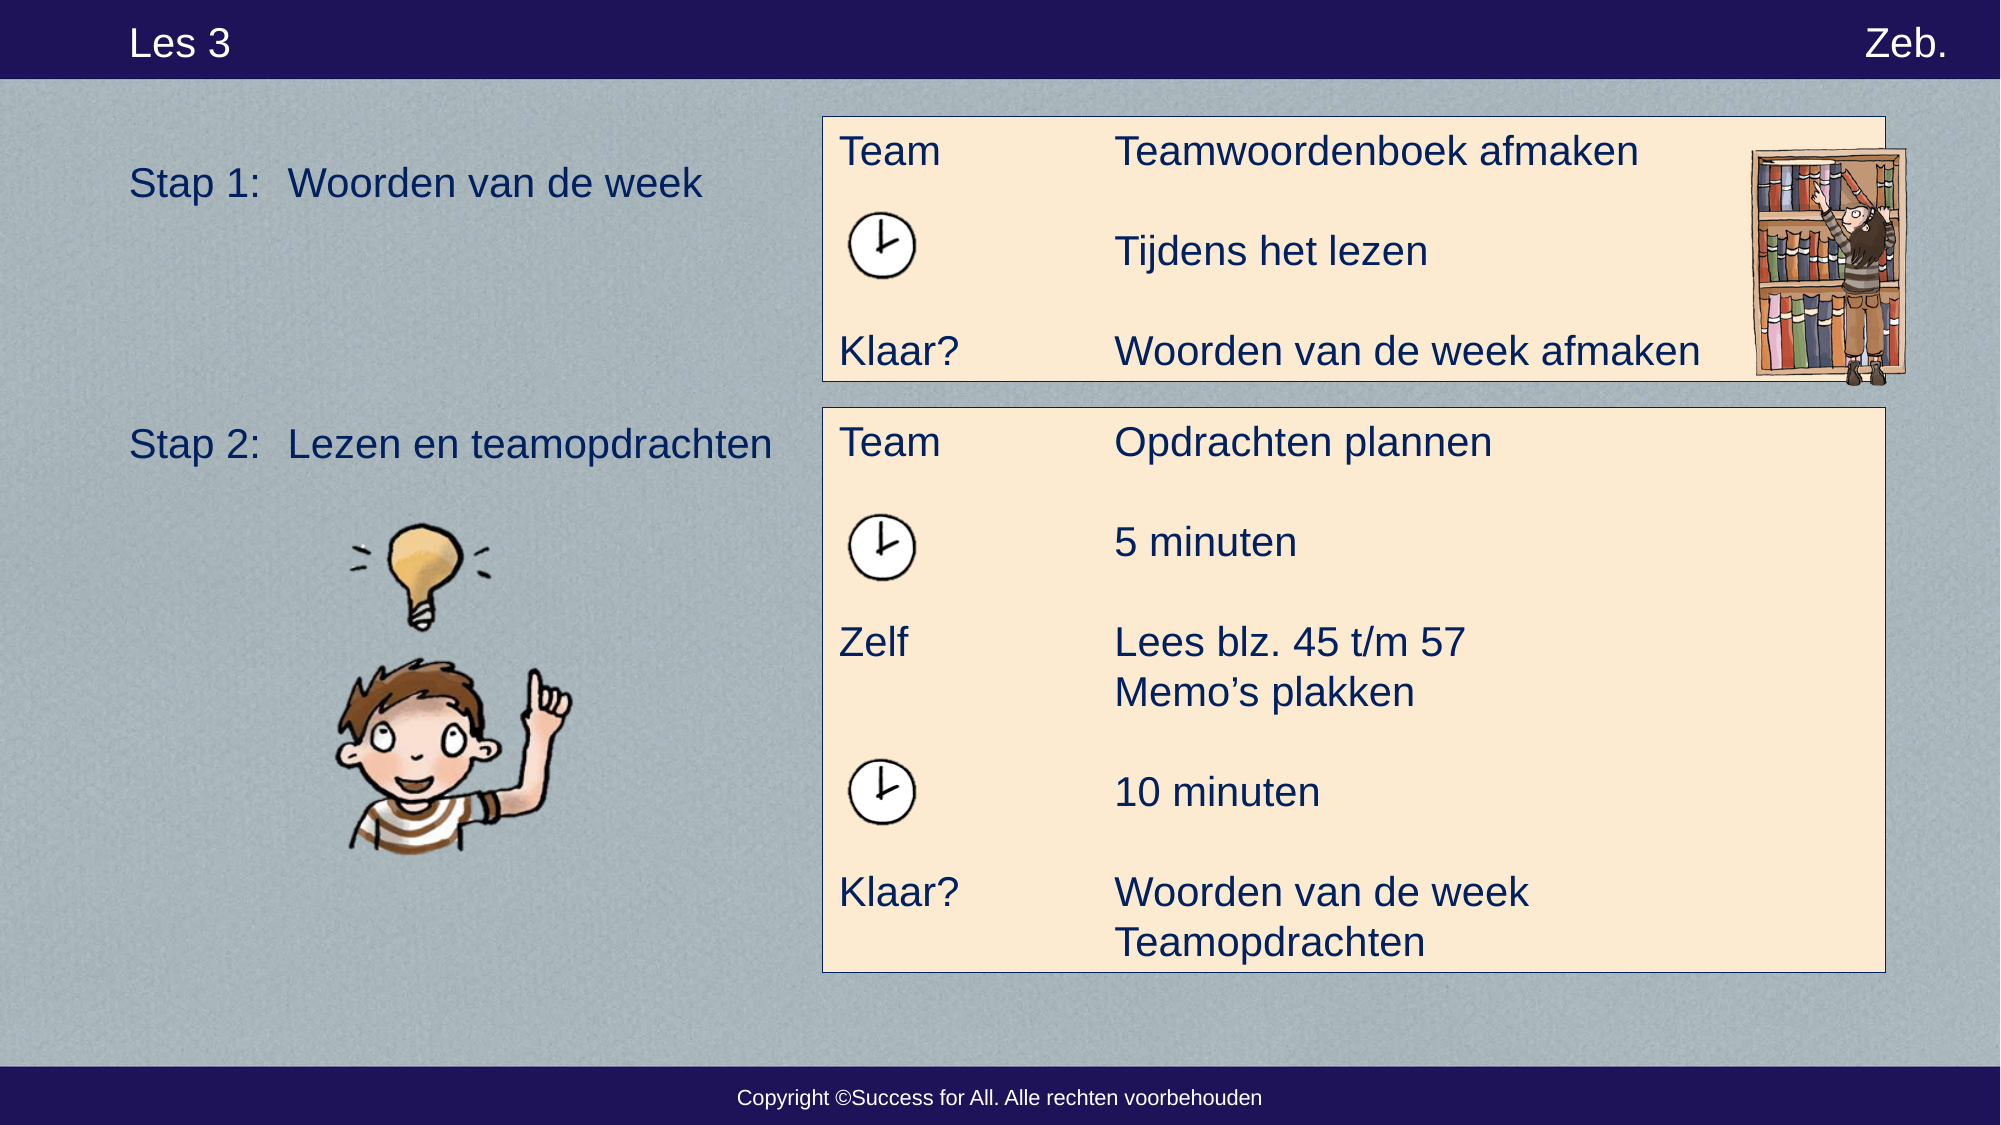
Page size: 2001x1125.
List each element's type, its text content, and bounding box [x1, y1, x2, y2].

text_box Team Teamwoordenboek afmaken Tijdens het lezen Klaar? Woorden van de week afmaken [822, 116, 1886, 382]
text_box Zeb. [786, 8, 1963, 73]
text_box Stap 1: Woorden van de week Stap 2: Lezen en teamopdrachten [114, 148, 907, 524]
picture [0, 0, 2001, 1125]
text_box Copyright ©Success for All. Alle rechten voorbehouden [0, 1076, 2000, 1125]
text_box Les 3 [114, 8, 354, 73]
text_box Team Opdrachten plannen 5 minuten Zelf Lees blz. 45 t/m 57 Memo’s plakken 10 minuten Klaar? Woorden van de week Teamopdrachten [822, 407, 1886, 973]
